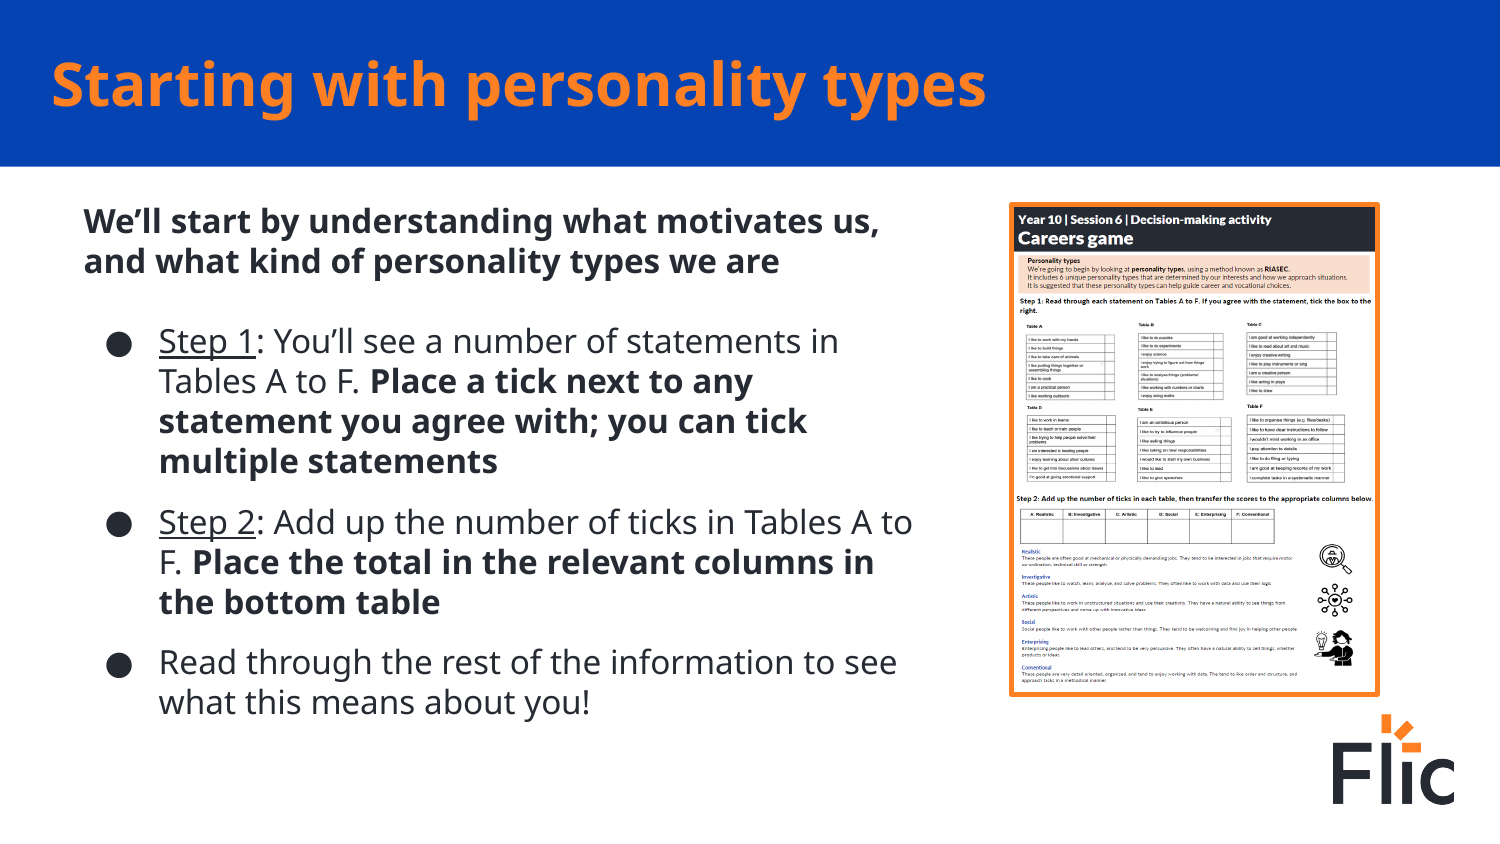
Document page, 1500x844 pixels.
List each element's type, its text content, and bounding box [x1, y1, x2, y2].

title Starting with personality types [36, 39, 1271, 125]
text_box We’ll start by understanding what motivates us, and what kind of personality types we are Step 1: You’ll see a number of statements in Tables A to F. Place a tick next to any statement you agree with; you can tick multiple statements Step 2: Add up the number of ticks in Tables A to F. Place the total in the relevant columns in the bottom table Read through the rest of the information to see what this means about you! [83, 200, 934, 699]
picture [1013, 206, 1376, 693]
picture [1333, 714, 1454, 805]
